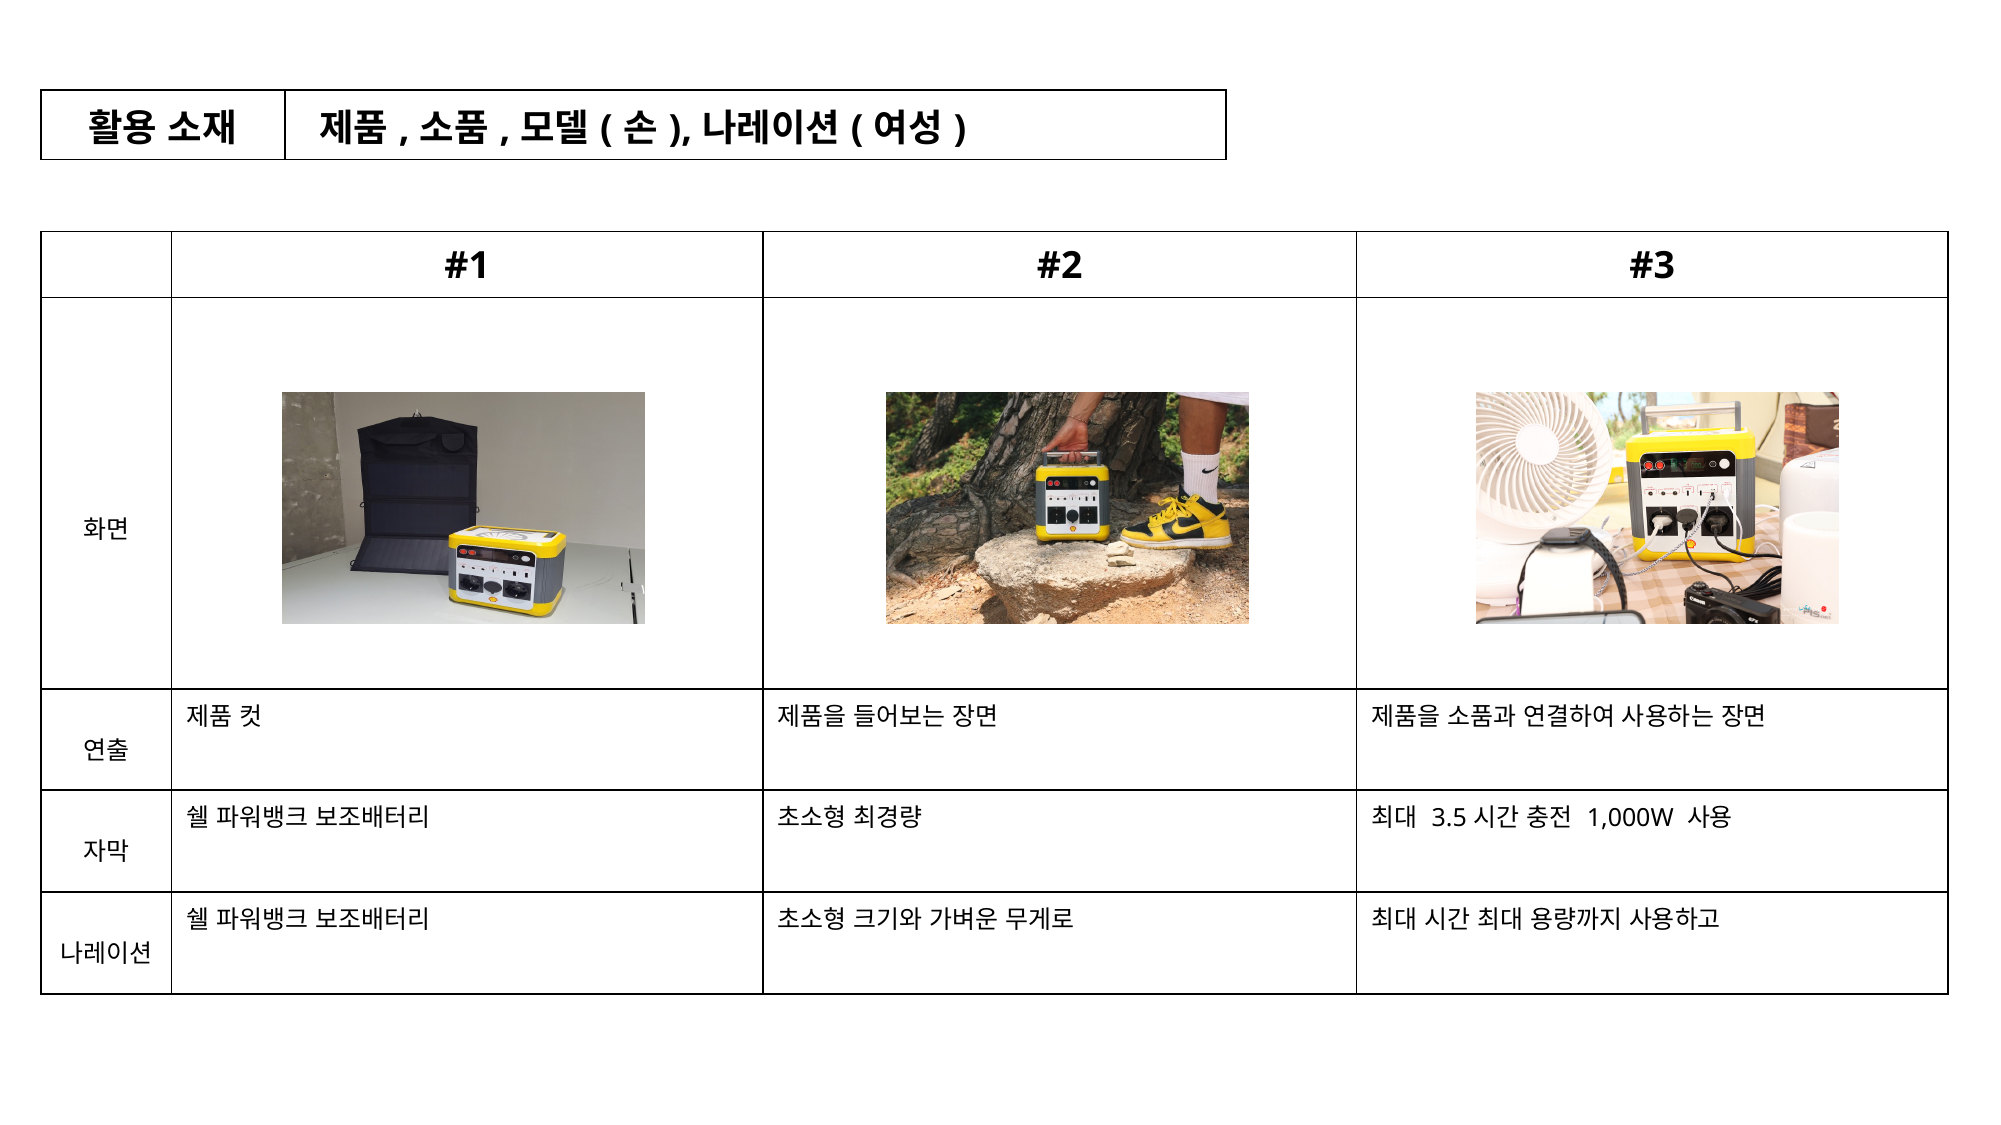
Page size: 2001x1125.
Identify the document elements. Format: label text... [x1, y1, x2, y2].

table_cell 제품 컷 [172, 690, 762, 789]
table_cell 초소형 최경량 [764, 791, 1356, 891]
table_header #1 [172, 232, 762, 297]
table_header 제품,소품,모델(손),나레이션(여성) [286, 91, 1225, 159]
table_cell 제품을 들어보는 장면 [764, 690, 1356, 789]
table_cell 연출 [42, 690, 171, 789]
table_header [42, 232, 171, 297]
table_cell 화면 [42, 298, 171, 688]
table_cell [764, 298, 1356, 688]
picture [1475, 392, 1839, 624]
table_header 활용 소재 [42, 91, 284, 159]
table_cell 제품을 소품과 연결하여 사용하는 장면 [1357, 690, 1947, 789]
table_cell 쉘 파워뱅크 보조배터리 [172, 791, 762, 891]
table_cell 자막 [42, 791, 171, 891]
table_cell 최대 시간 최대 용량까지 사용하고 [1357, 893, 1947, 993]
table_header #2 [764, 232, 1356, 297]
picture [282, 392, 645, 624]
picture [886, 392, 1249, 624]
table_cell [172, 298, 762, 688]
table_cell 나레이션 [42, 893, 171, 993]
table_cell [1357, 298, 1947, 688]
table_cell 쉘 파워뱅크 보조배터리 [172, 893, 762, 993]
table_cell 최대 3.5시간 충전 1,000W 사용 [1357, 791, 1947, 891]
table_header #3 [1357, 232, 1947, 297]
table_cell 초소형 크기와 가벼운 무게로 [764, 893, 1356, 993]
